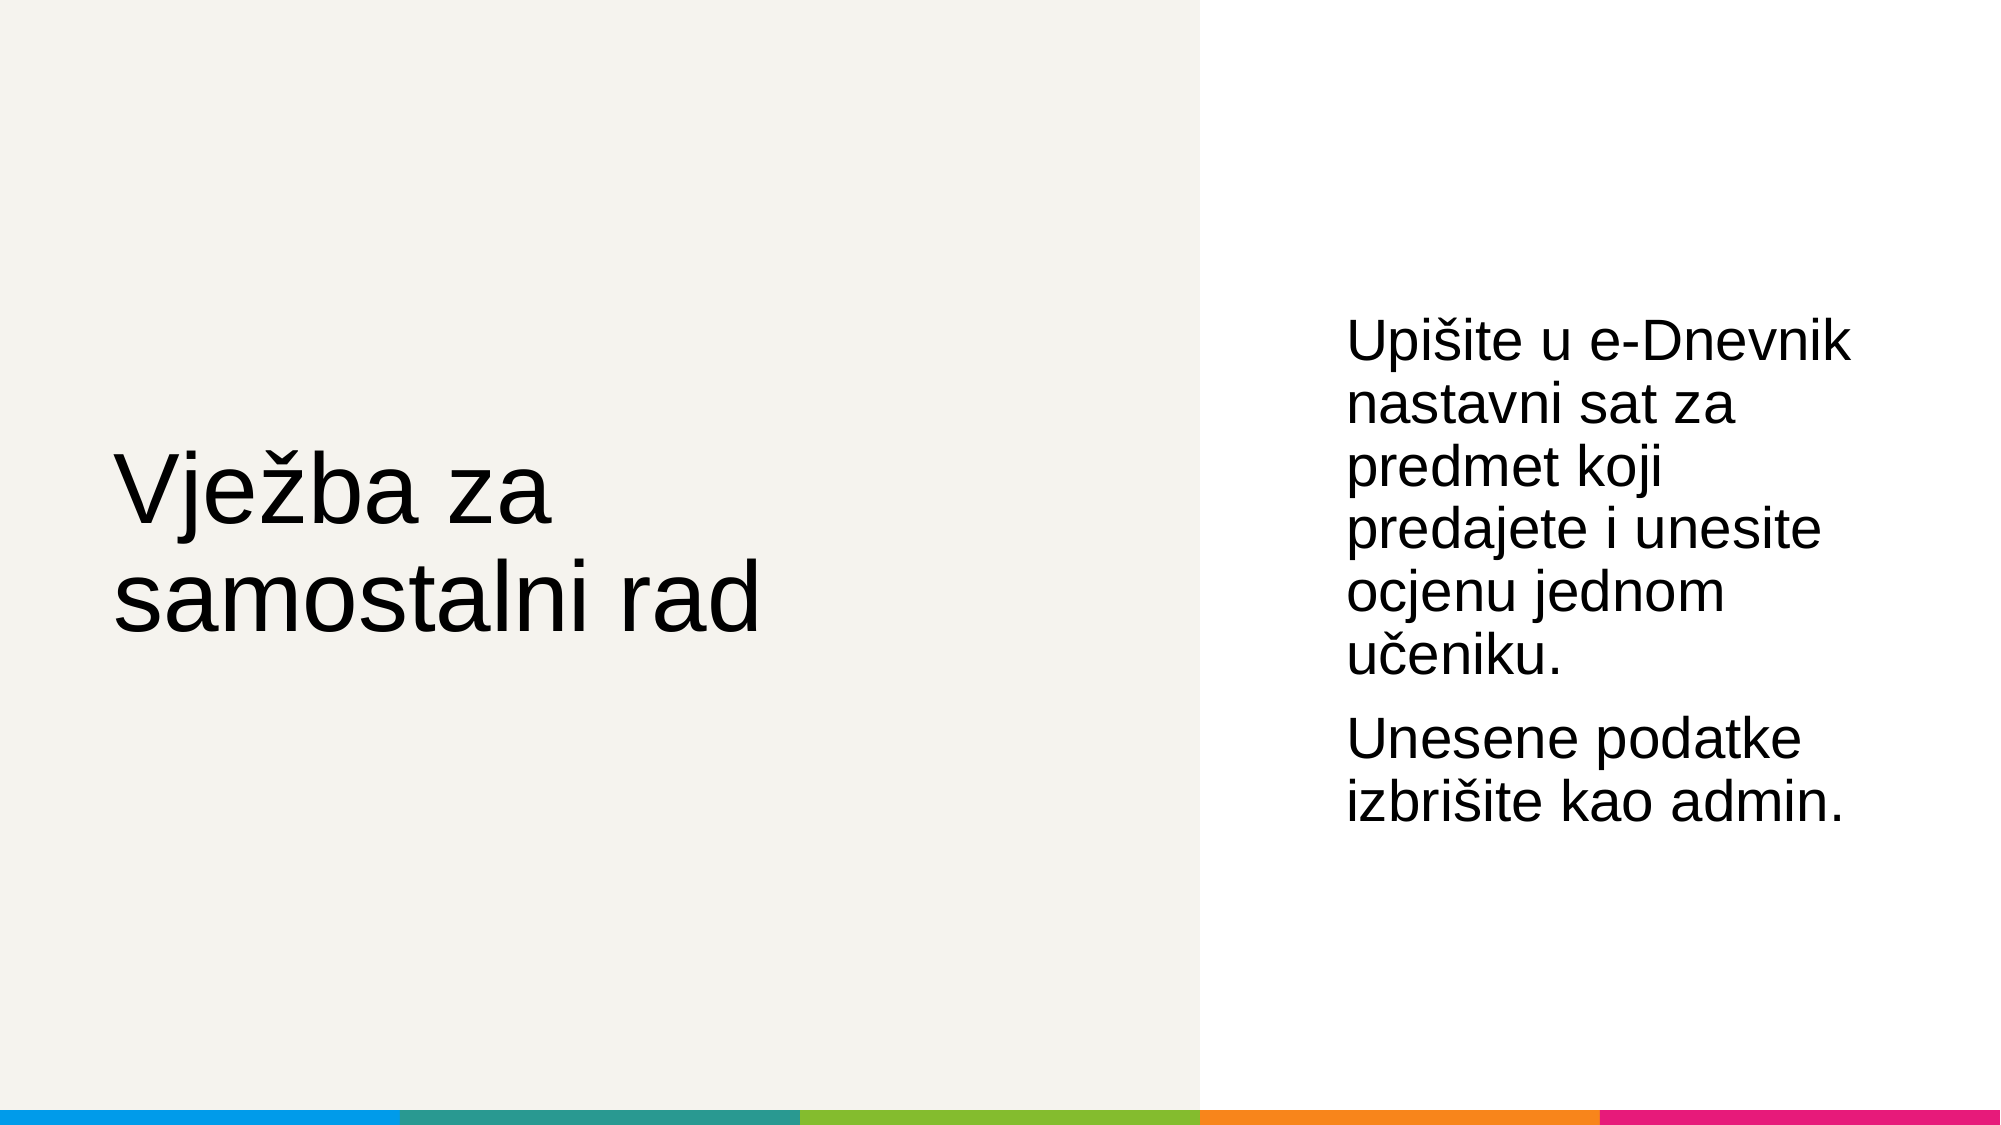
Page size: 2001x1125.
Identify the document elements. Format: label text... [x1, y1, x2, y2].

list Upišite u e-Dnevnik nastavni sat za predmet koji predajete i unesite ocjenu jednom učeniku. Unesene podatke izbrišite kao admin. [1256, 127, 1902, 1017]
title Vježba za samostalni rad [98, 440, 875, 661]
